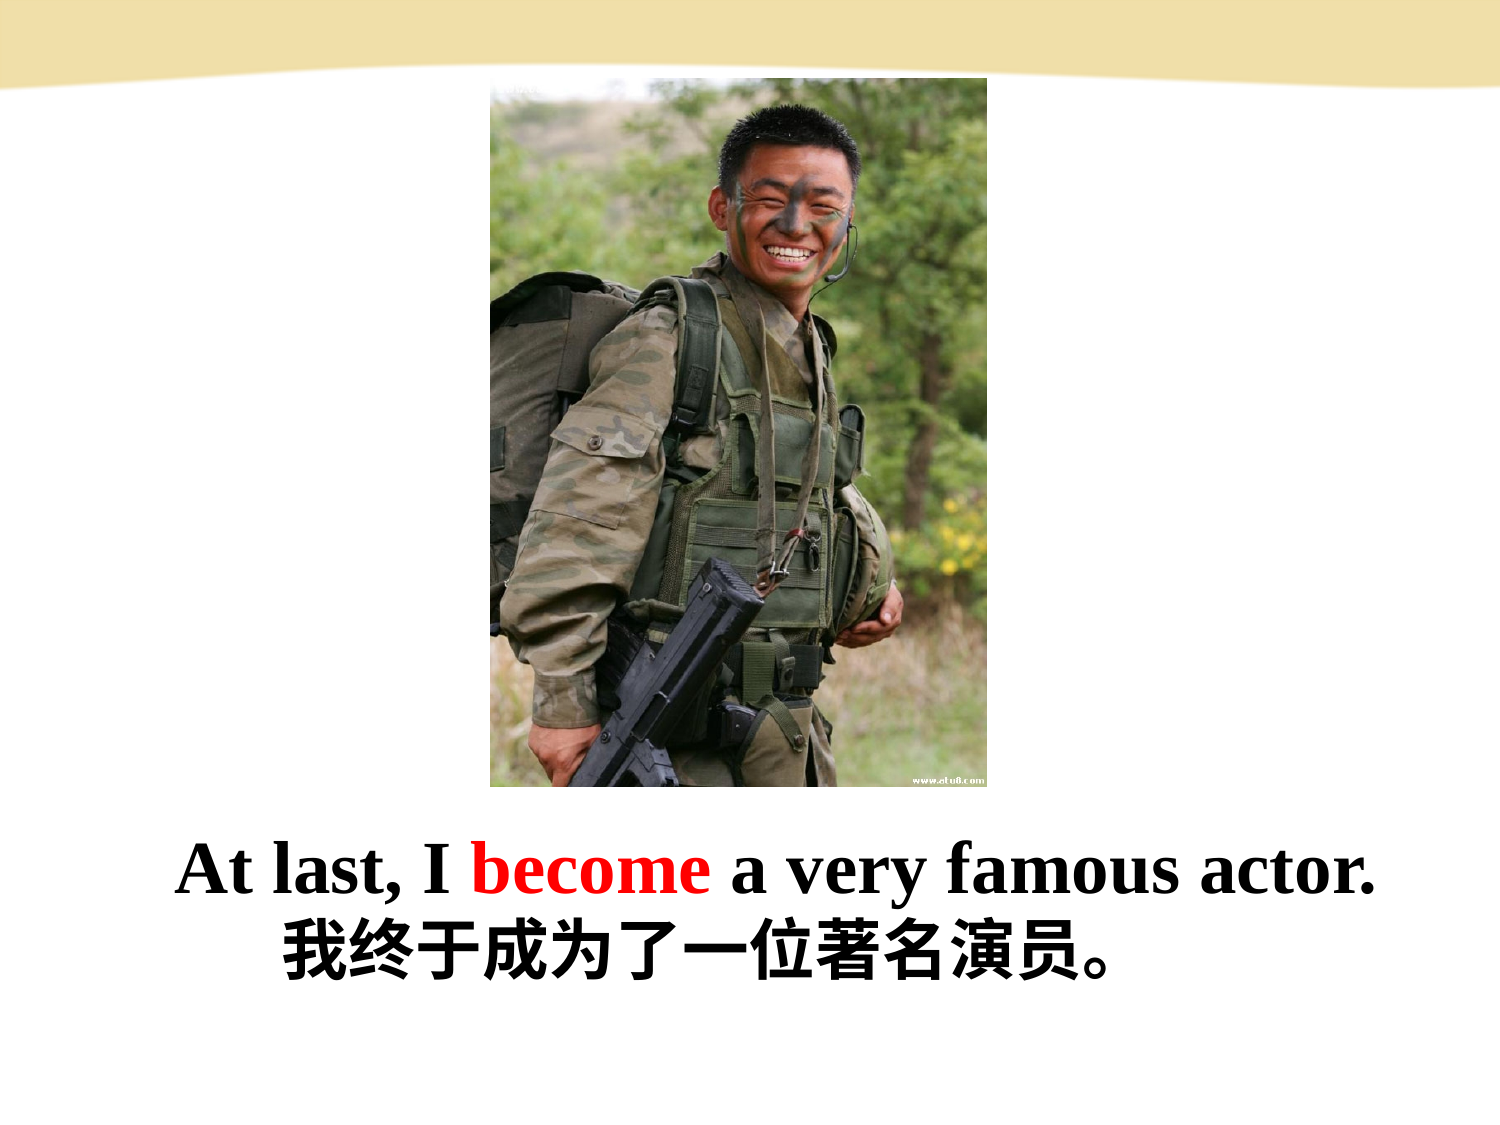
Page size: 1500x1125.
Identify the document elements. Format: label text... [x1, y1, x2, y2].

text_box At last, I become a very famous actor. 我终于成为了一位著名演员。 [159, 810, 1443, 996]
picture [0, 0, 1500, 1125]
